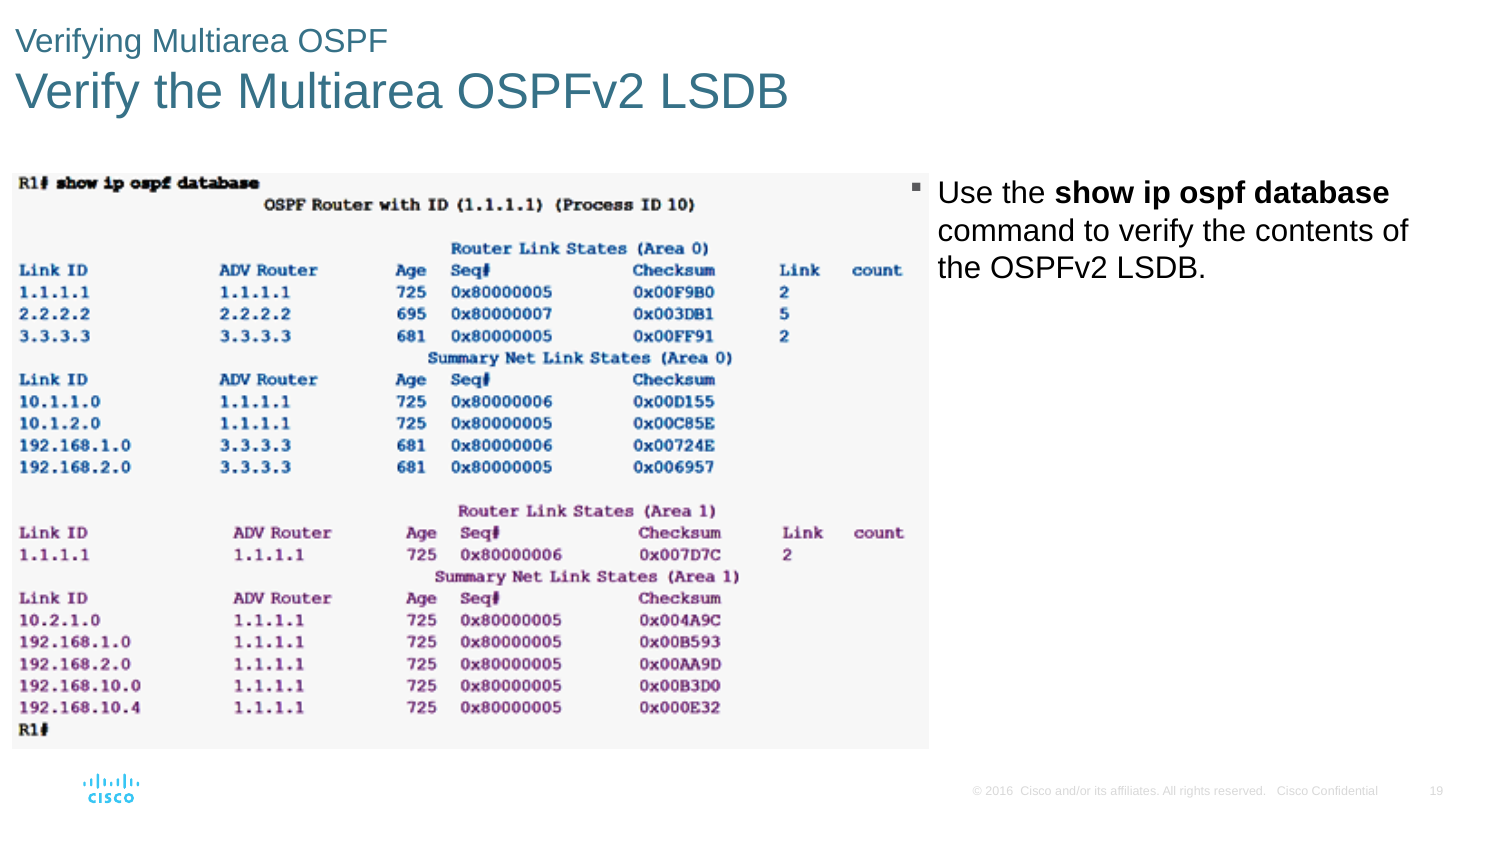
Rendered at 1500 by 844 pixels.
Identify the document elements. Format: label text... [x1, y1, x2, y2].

list Use the show ip ospf database command to verify the contents of the OSPFv2 LSDB. [894, 164, 1447, 368]
title Verifying Multiarea OSPF Verify the Multiarea OSPFv2 LSDB [0, 6, 1500, 131]
picture [12, 173, 929, 749]
